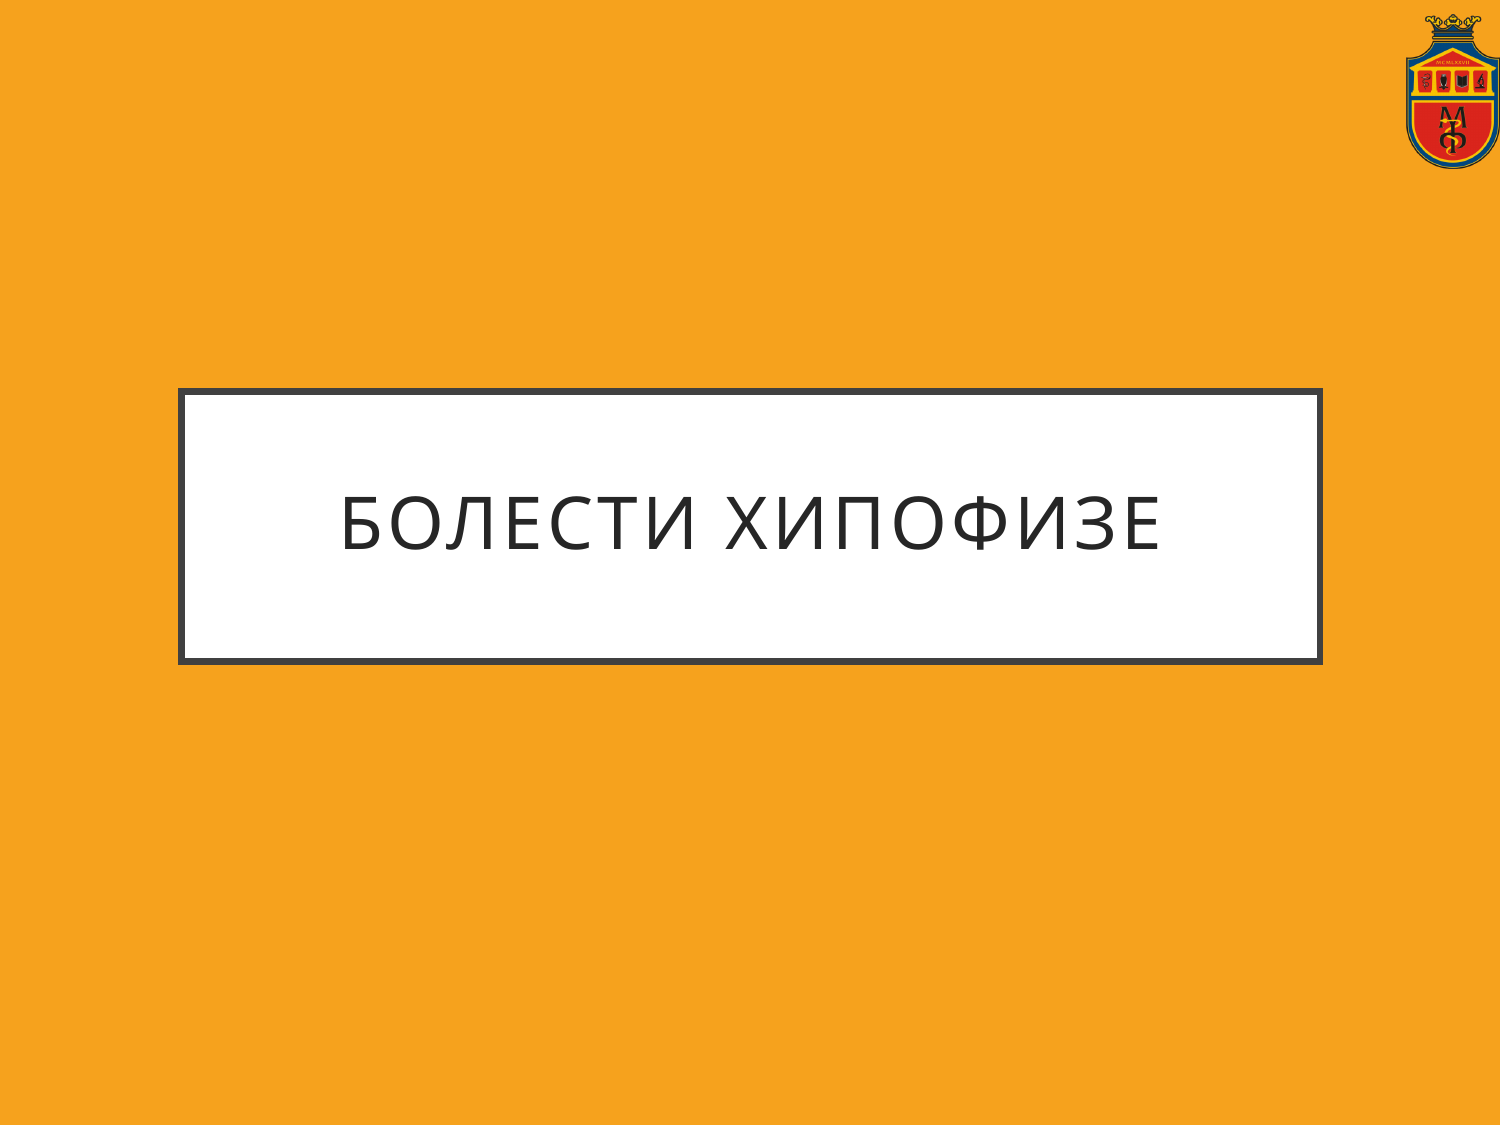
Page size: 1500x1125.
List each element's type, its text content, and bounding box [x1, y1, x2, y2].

title Болести хипофизе [178, 388, 1323, 665]
picture [1406, 14, 1500, 169]
